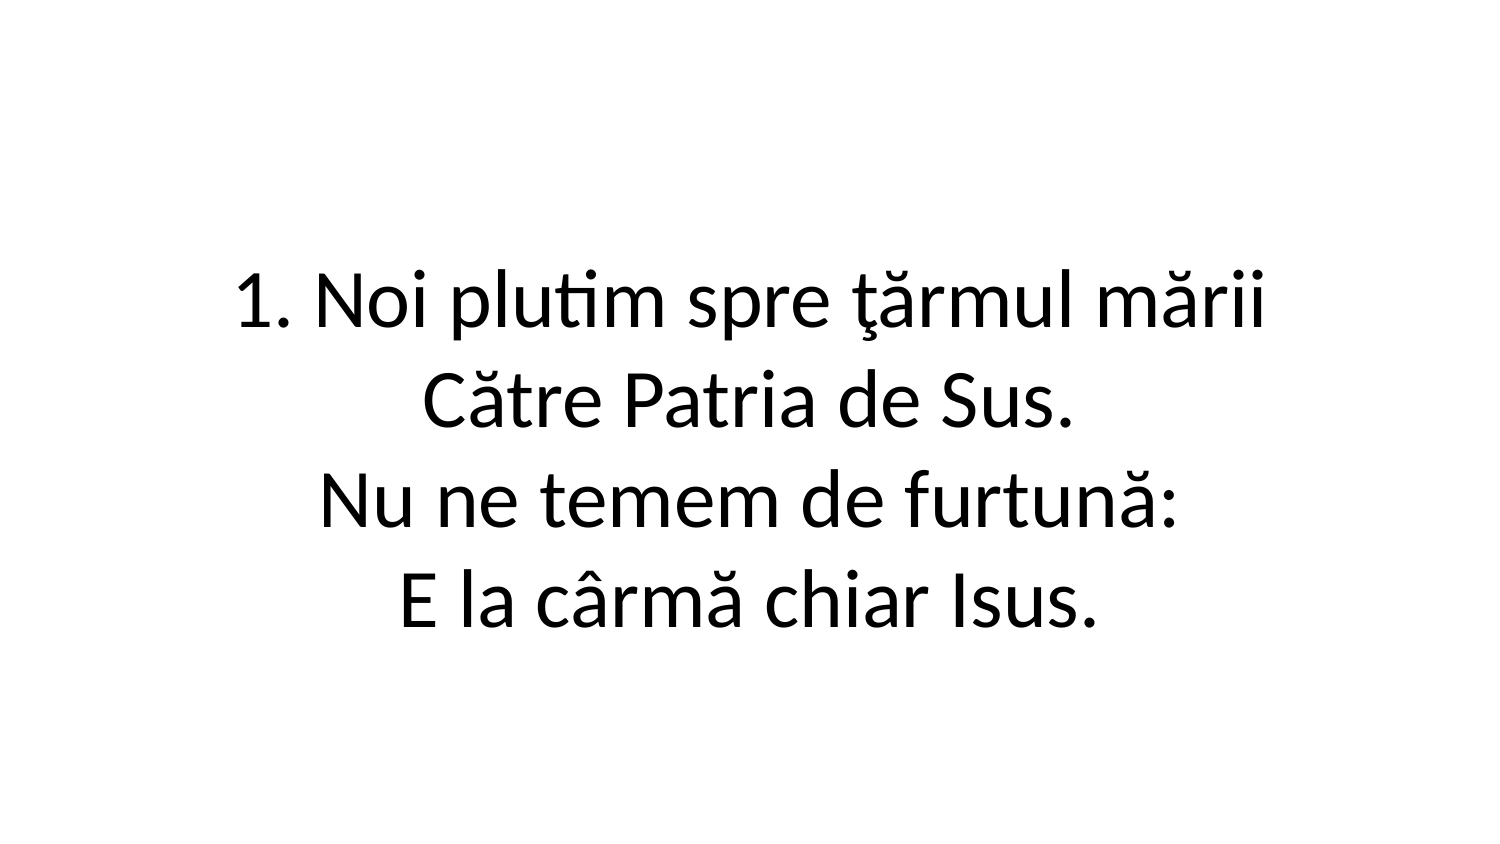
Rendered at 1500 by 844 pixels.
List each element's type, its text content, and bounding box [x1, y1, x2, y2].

text_box 1. Noi plutim spre ţărmul mării Către Patria de Sus. Nu ne temem de furtună: E la cârmă chiar Isus. [216, 192, 1284, 652]
